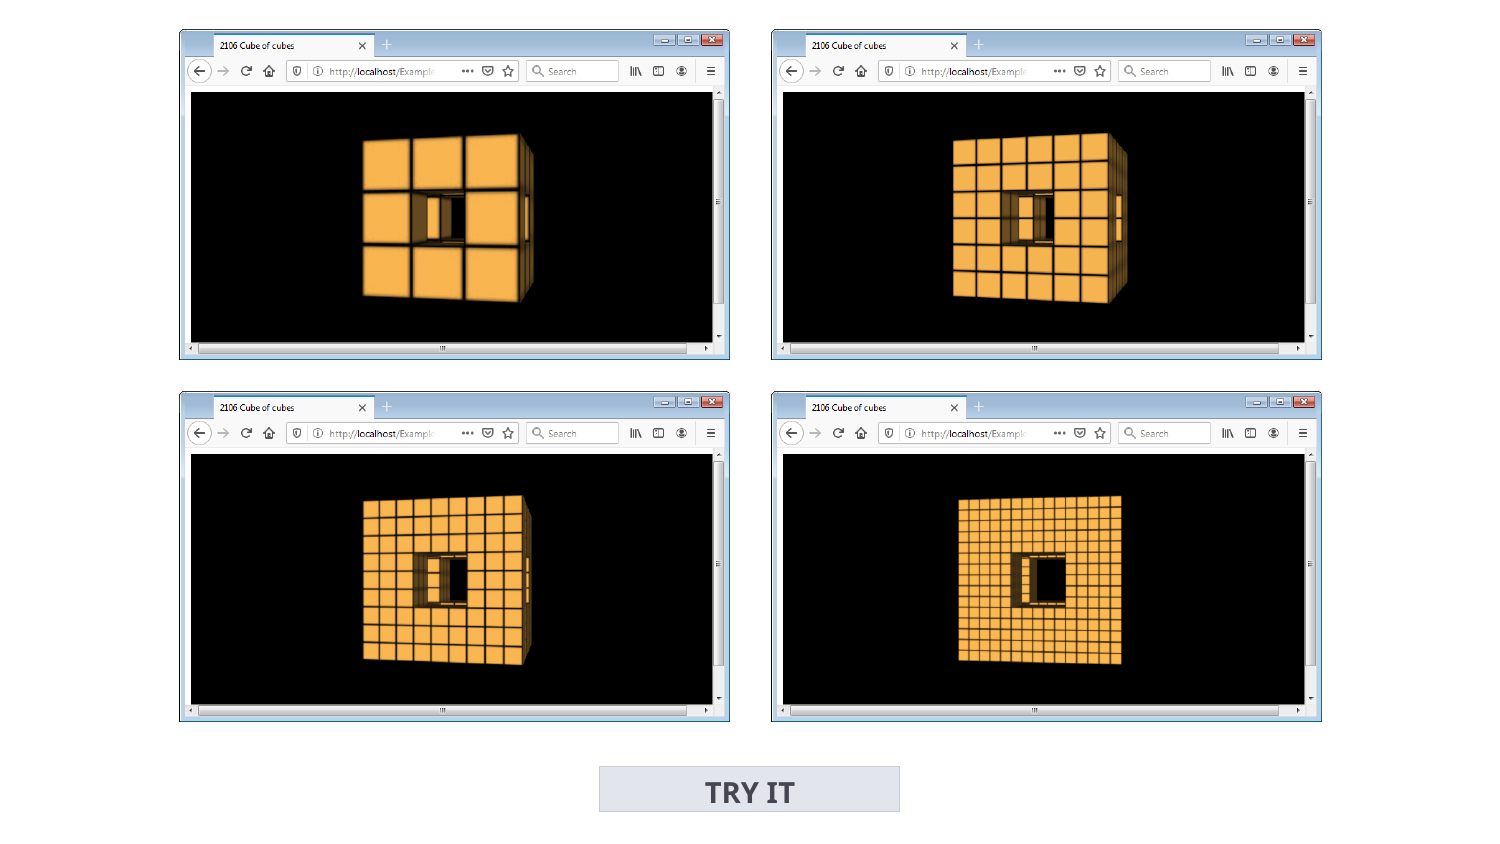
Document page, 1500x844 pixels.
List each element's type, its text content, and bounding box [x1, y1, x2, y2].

picture [771, 391, 1322, 722]
text_box TRY IT [599, 766, 900, 812]
picture [771, 29, 1322, 361]
picture [179, 391, 730, 722]
picture [179, 29, 730, 361]
